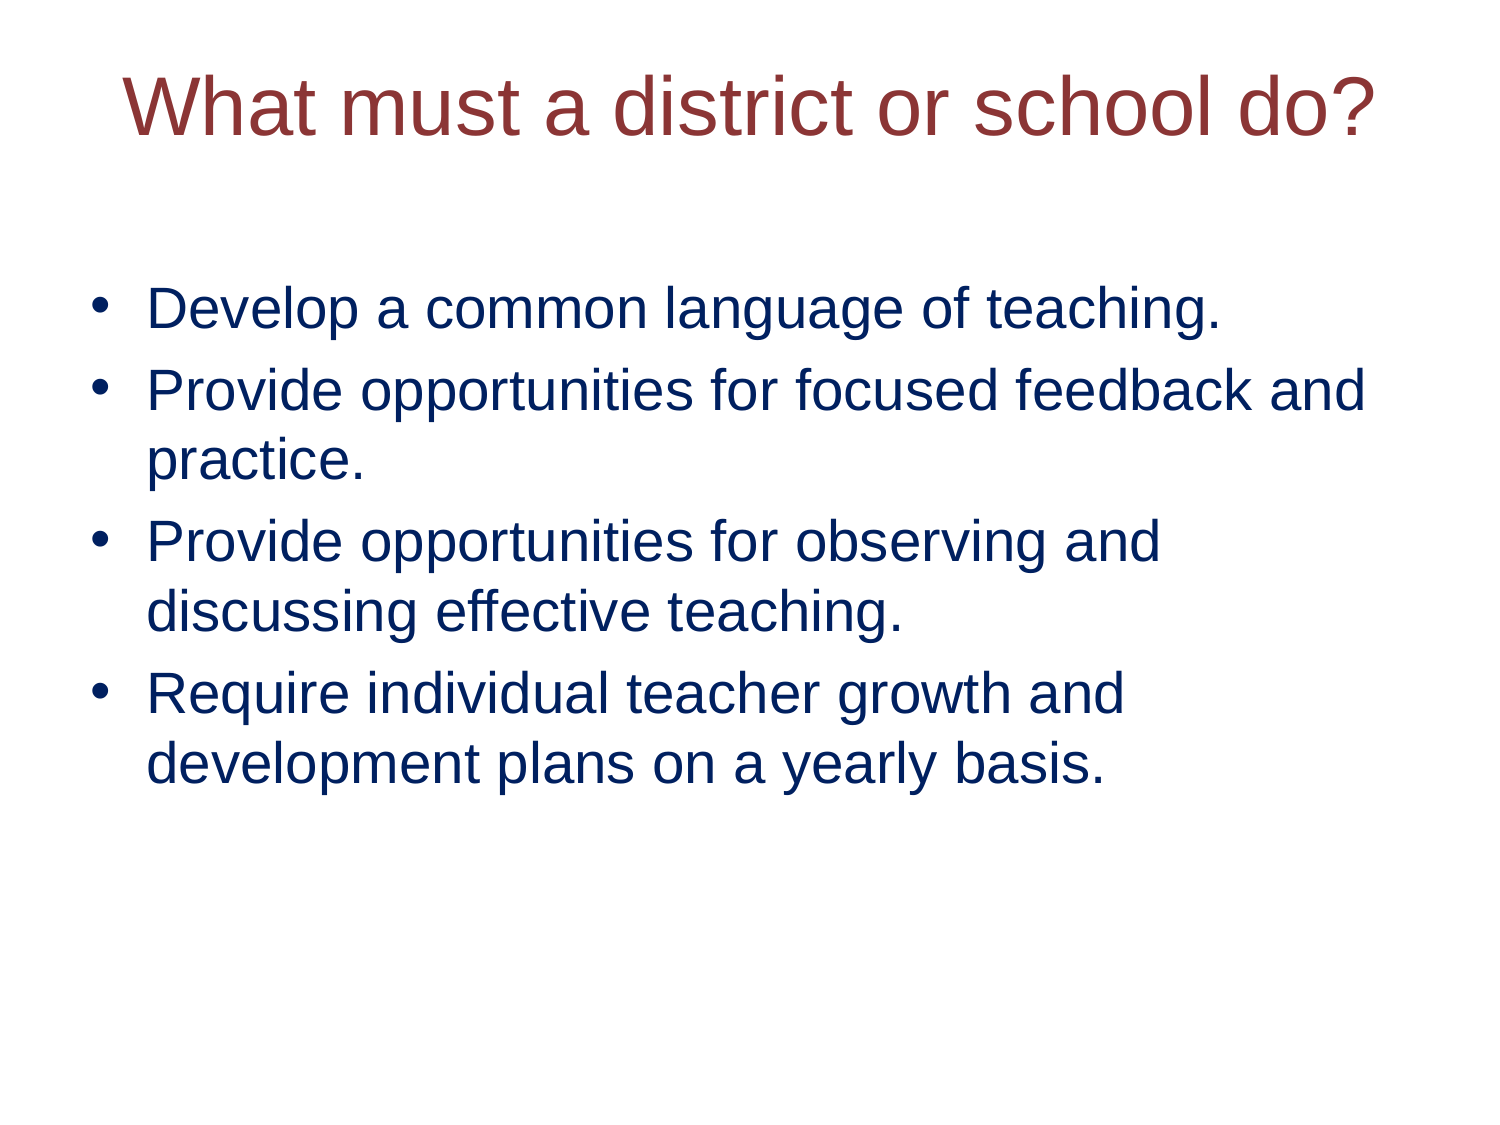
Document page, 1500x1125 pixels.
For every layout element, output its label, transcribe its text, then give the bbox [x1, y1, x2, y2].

title What must a district or school do? [75, 45, 1425, 233]
list Develop a common language of teaching. Provide opportunities for focused feedback and practice. Provide opportunities for observing and discussing effective teaching. Require individual teacher growth and development plans on a yearly basis. [75, 262, 1425, 1005]
